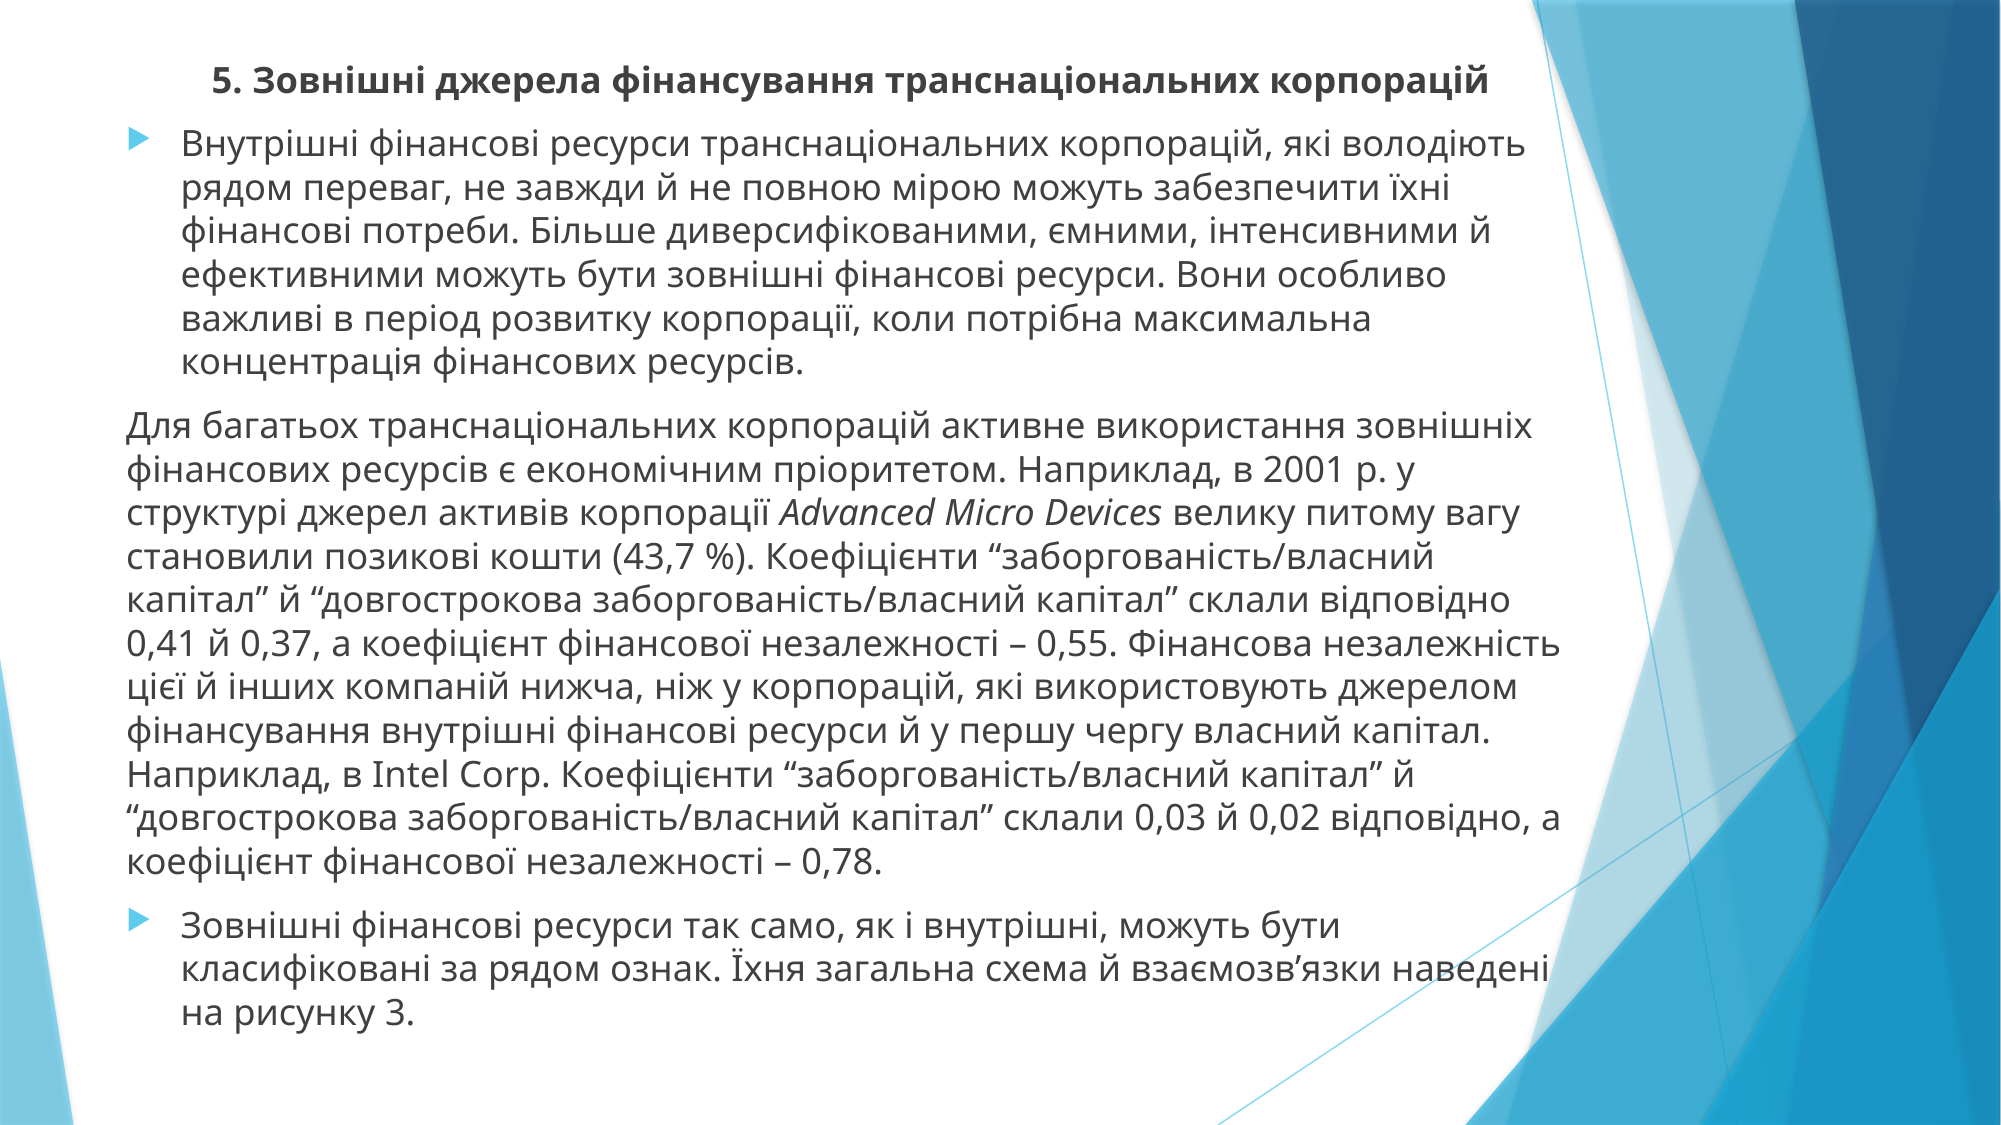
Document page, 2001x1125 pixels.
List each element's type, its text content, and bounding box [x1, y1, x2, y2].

list 5. Зовнішні джерела фінансування транснаціональних корпорацій Внутрішні фінансові ресурси транснаціональних корпорацій, які володіють рядом переваг, не завжди й не повною мірою можуть забезпечити їхні фінансові потреби. Більше диверсифікованими, ємними, інтенсивними й ефективними можуть бути зовнішні фінансові ресурси. Вони особливо важливі в період розвитку корпорації, коли потрібна максимальна концентрація фінансових ресурсів. Для багатьох транснаціональних корпорацій активне використання зовнішніх фінансових ресурсів є економічним пріоритетом. Наприклад, в 2001 р. у структурі джерел активів корпорації Advanced Micro Devices велику питому вагу становили позикові кошти (43,7 %). Коефіцієнти “заборгованість/власний капітал” й “довгострокова заборгованість/власний капітал” склали відповідно 0,41 й 0,37, а коефіцієнт фінансової незалежності – 0,55. Фінансова незалежність цієї й інших компаній нижча, ніж у корпорацій, які використовують джерелом фінансування внутрішні фінансові ресурси й у першу чергу власний капітал. Наприклад, в Intel Corp. Коефіцієнти “заборгованість/власний капітал” й “довгострокова заборгованість/власний капітал” склали 0,03 й 0,02 відповідно, а коефіцієнт фінансової незалежності – 0,78. Зовнішні фінансові ресурси так само, як і внутрішні, можуть бути класифіковані за рядом ознак. Їхня загальна схема й взаємозв’язки наведені на рисунку 3. [111, 49, 1585, 1077]
